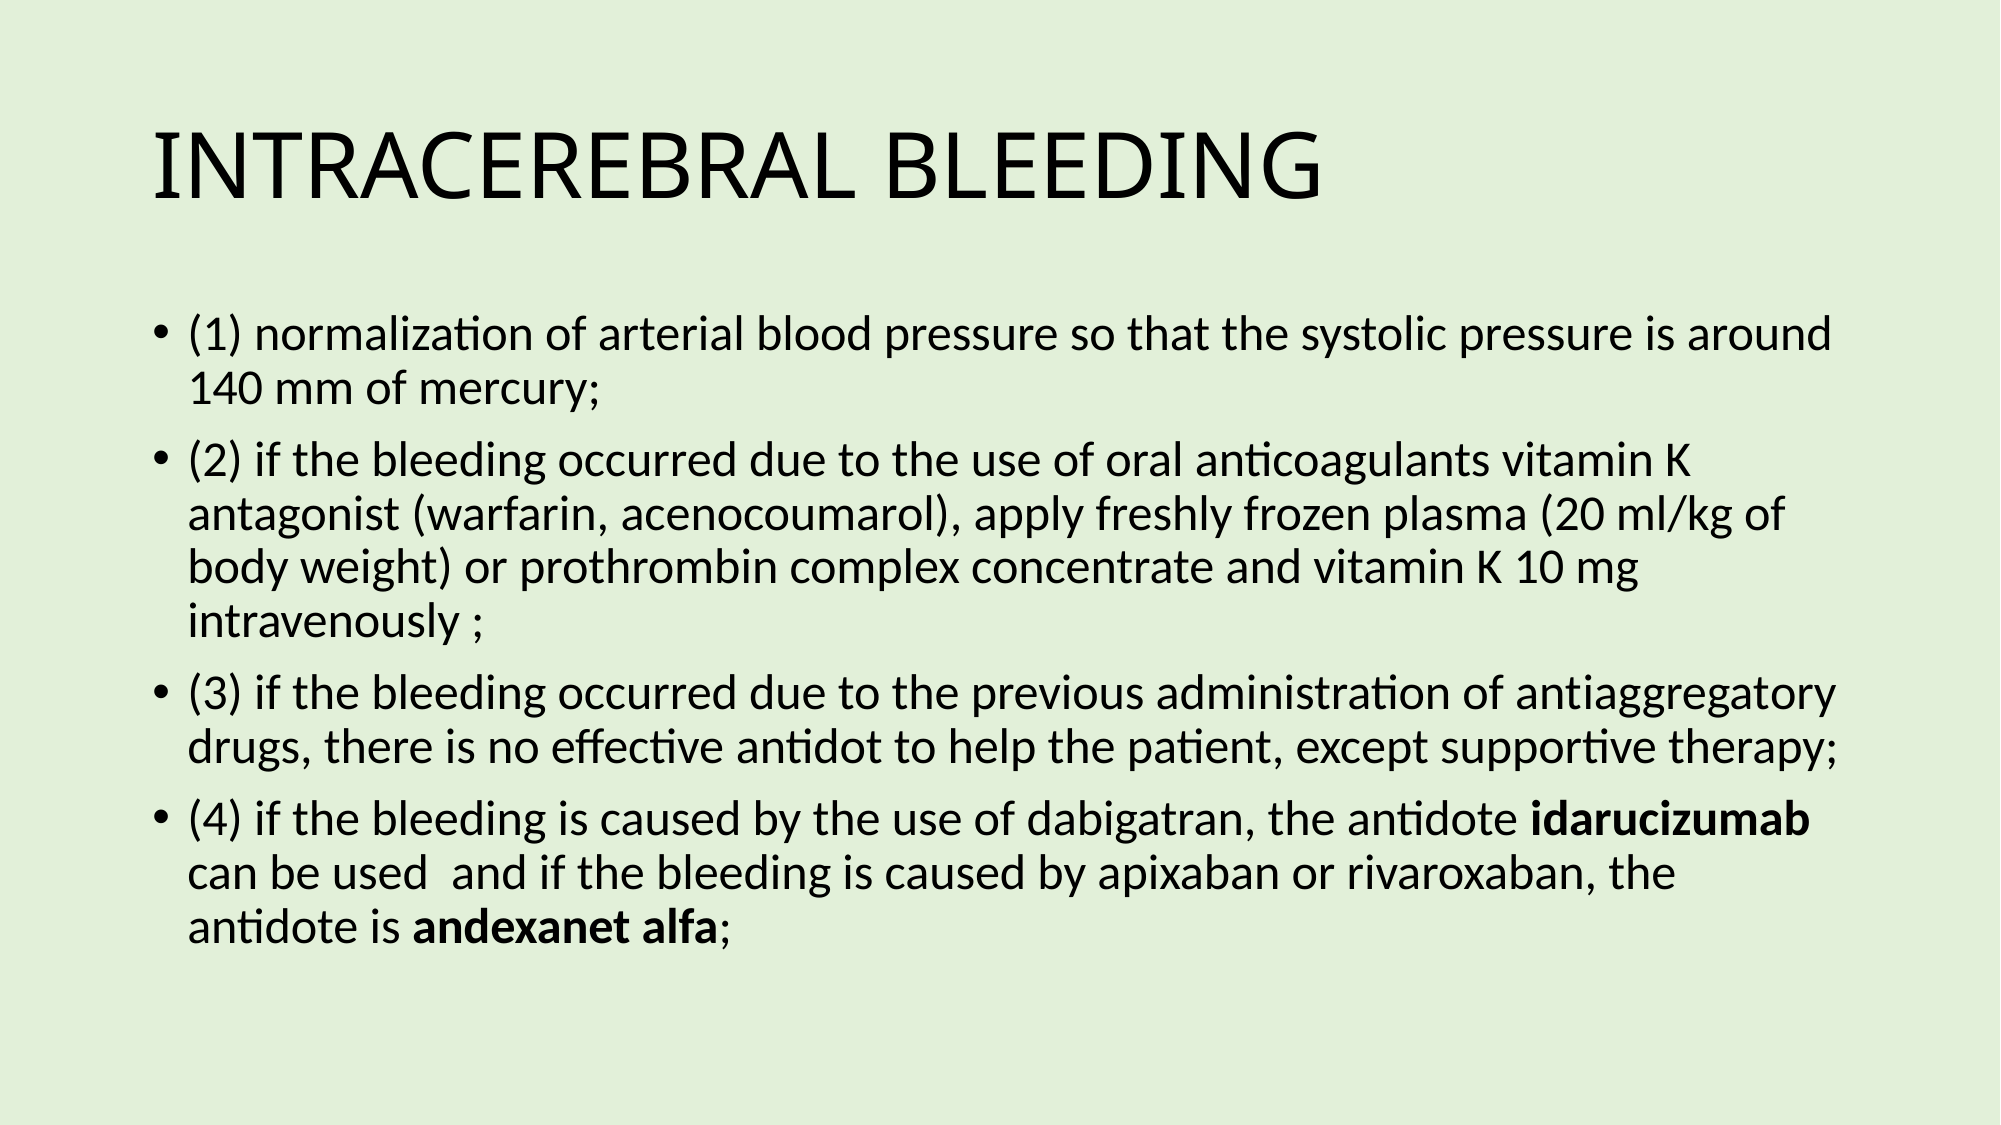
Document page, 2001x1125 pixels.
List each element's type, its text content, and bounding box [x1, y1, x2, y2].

list (1) normalization of arterial blood pressure so that the systolic pressure is around 140 mm of mercury; (2) if the bleeding occurred due to the use of oral anticoagulants vitamin K antagonist (warfarin, acenocoumarol), apply freshly frozen plasma (20 ml/kg of body weight) or prothrombin complex concentrate and vitamin K 10 mg intravenously ; (3) if the bleeding occurred due to the previous administration of antiaggregatory drugs, there is no effective antidot to help the patient, except supportive therapy; (4) if the bleeding is caused by the use of dabigatran, the antidote idarucizumab can be used and if the bleeding is caused by apixaban or rivaroxaban, the antidote is andexanet alfa; [137, 299, 1863, 1014]
title INTRACEREBRAL BLEEDING [137, 59, 1863, 278]
